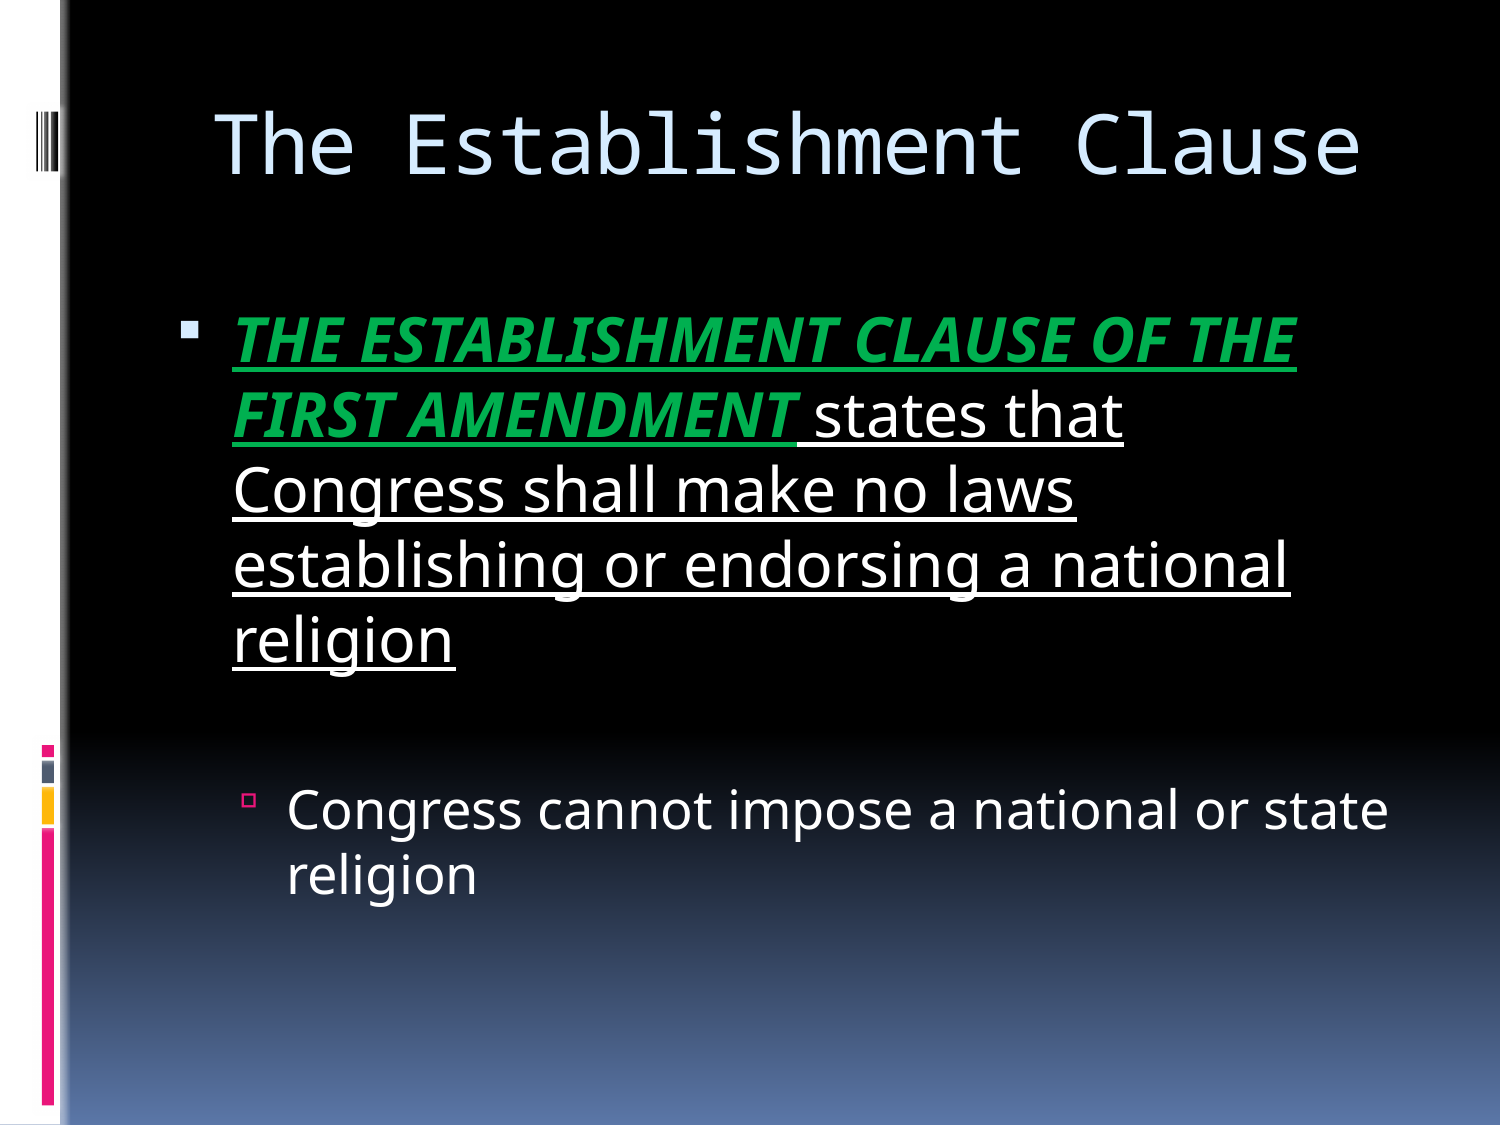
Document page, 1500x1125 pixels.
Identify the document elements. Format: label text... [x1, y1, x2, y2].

list THE ESTABLISHMENT CLAUSE OF THE FIRST AMENDMENT states that Congress shall make no laws establishing or endorsing a national religion Congress cannot impose a national or state religion [150, 292, 1425, 1043]
title The Establishment Clause [150, 83, 1425, 234]
